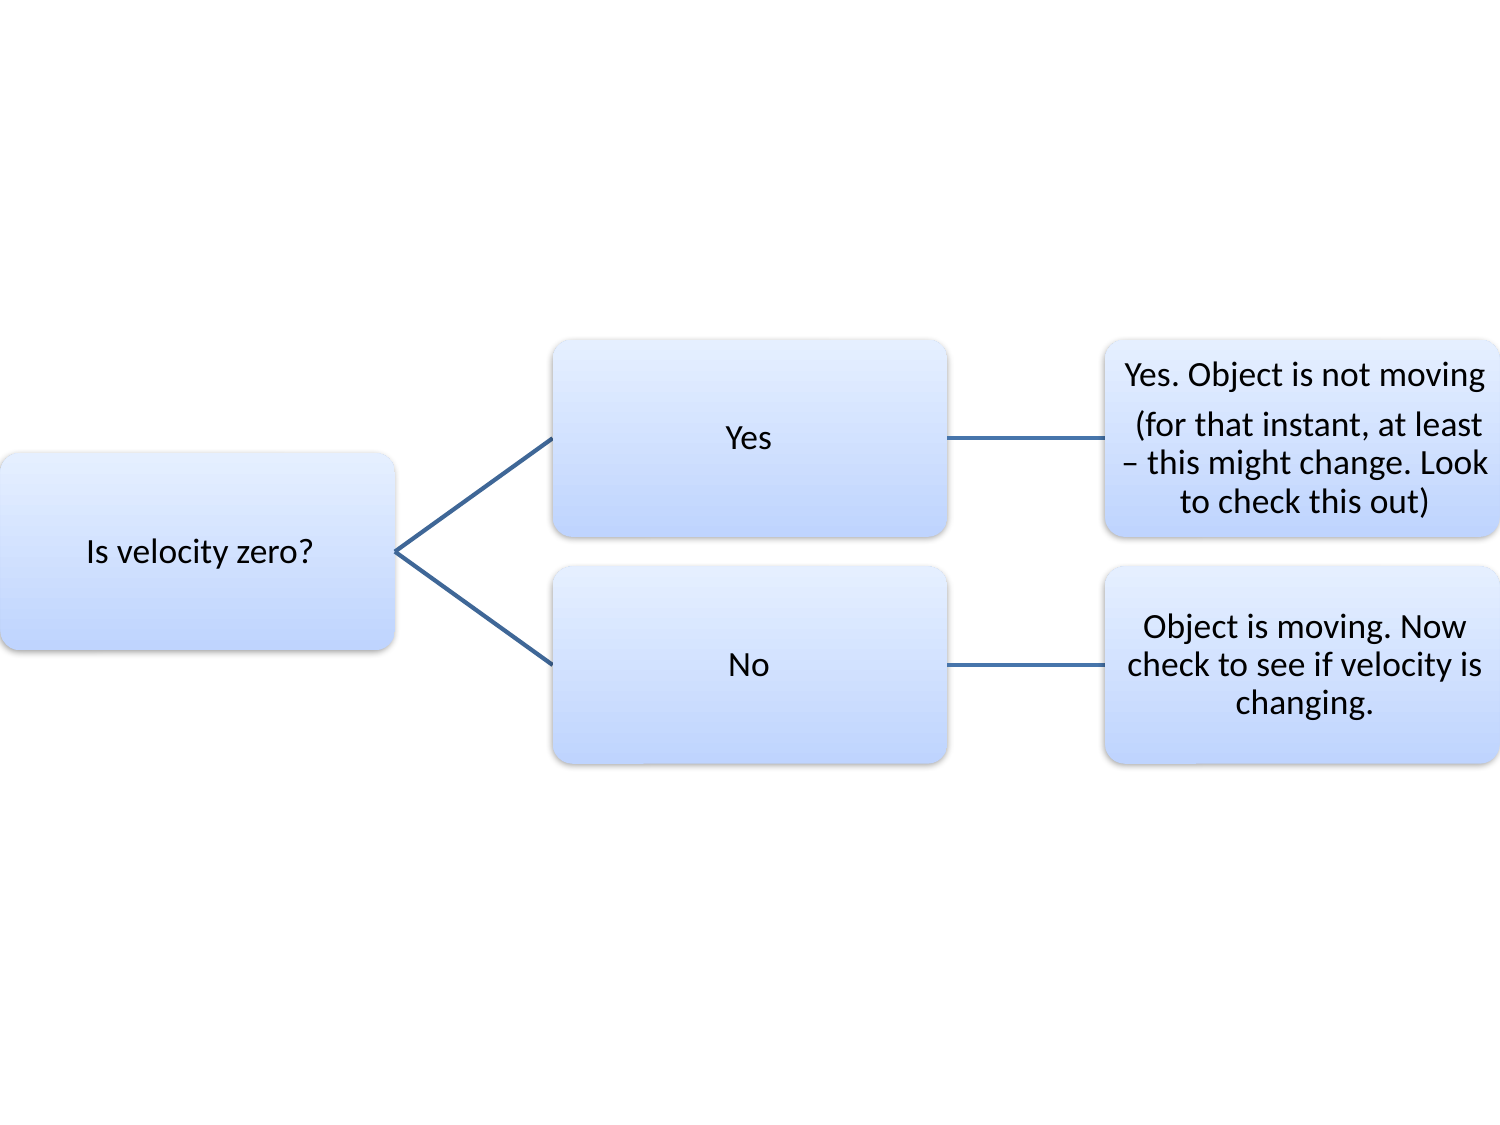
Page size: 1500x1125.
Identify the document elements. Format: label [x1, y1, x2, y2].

text_box [0, 10, 1500, 1093]
